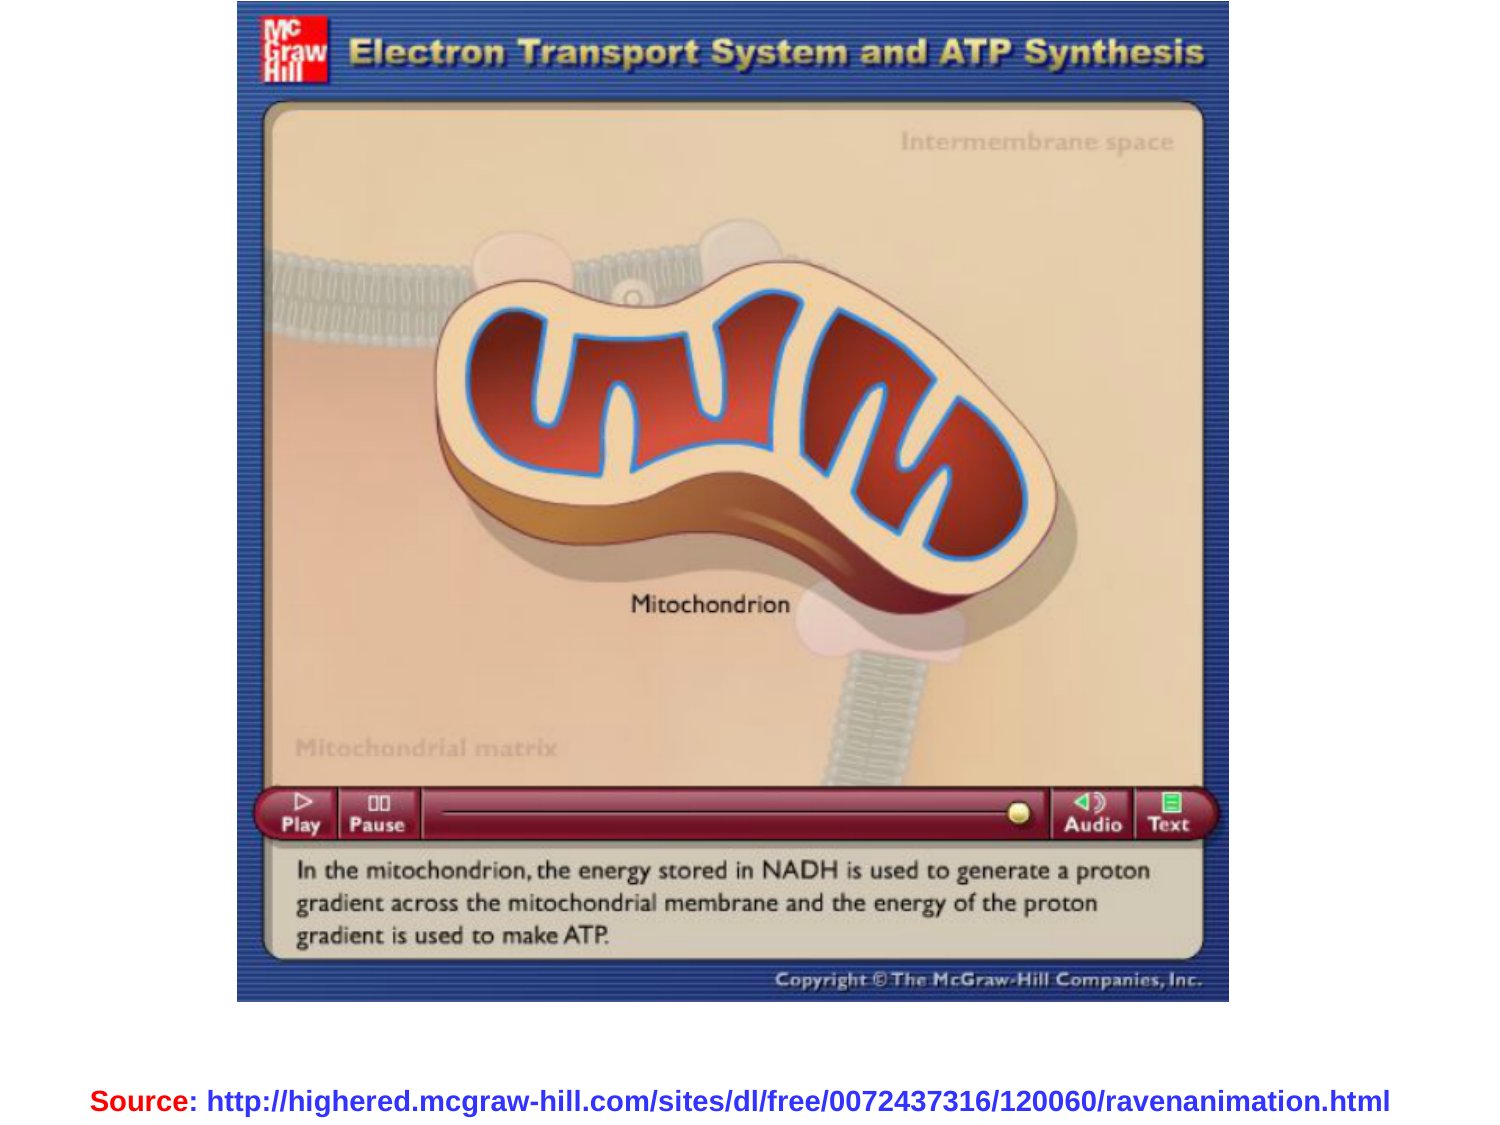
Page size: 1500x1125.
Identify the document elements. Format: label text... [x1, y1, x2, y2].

picture [237, 1, 1229, 1002]
text_box Source: http://highered.mcgraw-hill.com/sites/dl/free/0072437316/120060/ravenanimation.html [74, 1074, 1413, 1125]
